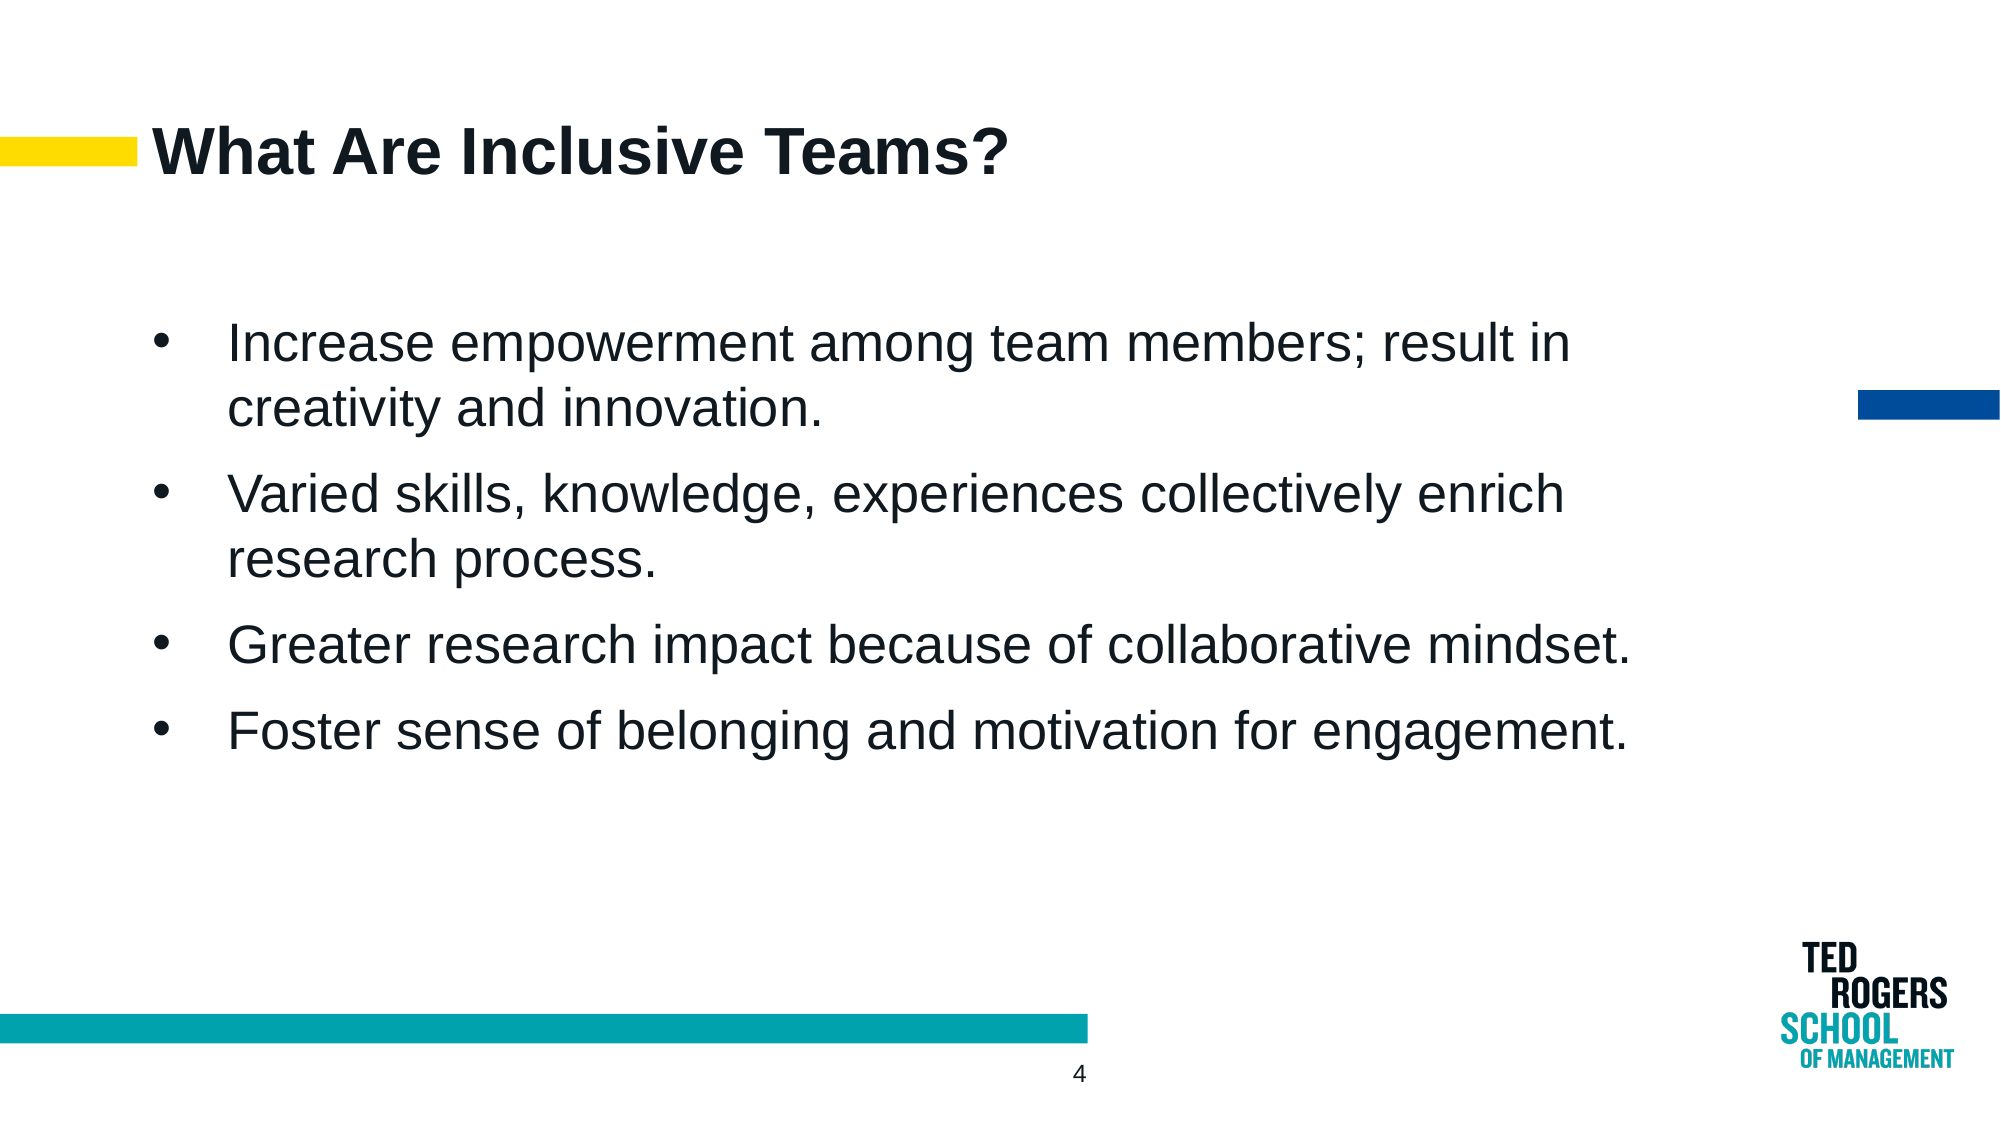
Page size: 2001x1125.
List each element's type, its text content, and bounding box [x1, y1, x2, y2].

list Increase empowerment among team members; result in creativity and innovation. Varied skills, knowledge, experiences collectively enrich research process. Greater research impact because of collaborative mindset. Foster sense of belonging and motivation for engagement. [137, 299, 1700, 900]
slide_number ‹#› [818, 1042, 1102, 1103]
title What Are Inclusive Teams? [137, 44, 1700, 262]
picture [1730, 893, 2001, 1125]
